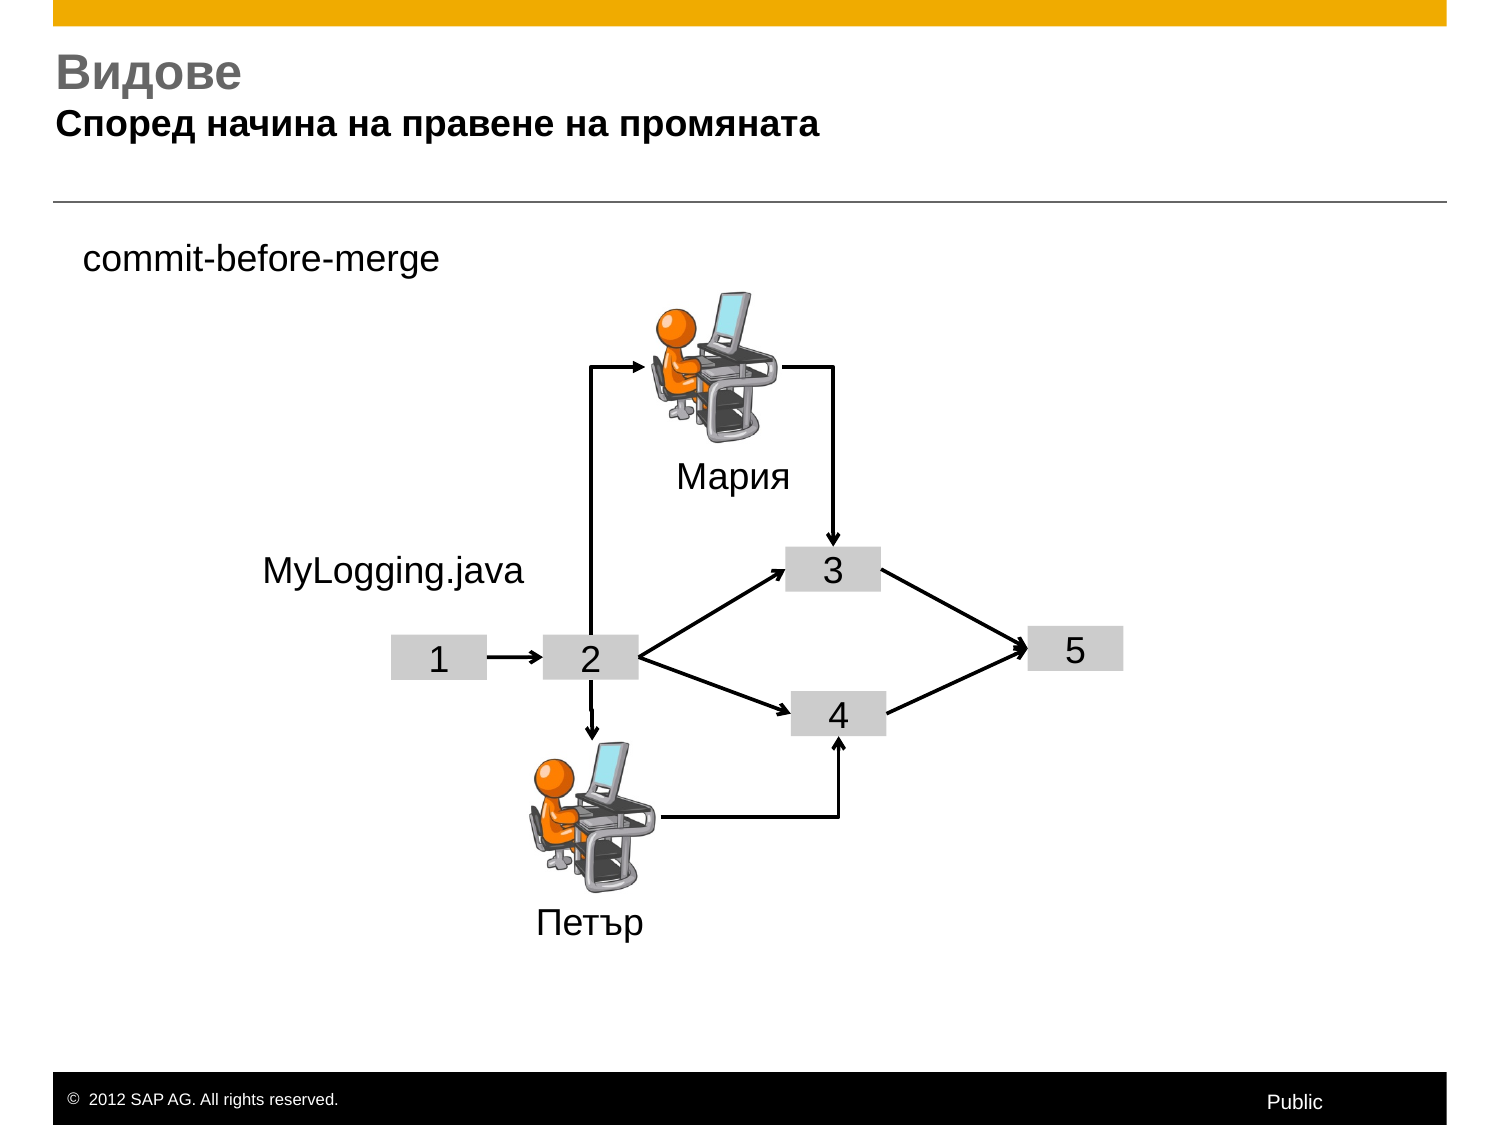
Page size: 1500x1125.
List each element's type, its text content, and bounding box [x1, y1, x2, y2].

text_box Мария [676, 456, 776, 498]
text_box 5 [1033, 625, 1124, 671]
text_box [782, 366, 834, 547]
picture [523, 740, 661, 894]
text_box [638, 657, 792, 715]
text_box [660, 736, 839, 818]
text_box MyLogging.java [262, 545, 525, 591]
picture [645, 290, 783, 444]
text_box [880, 568, 1029, 649]
list commit-before-merge [53, 233, 1414, 340]
text_box 1 [391, 634, 487, 680]
text_box 2 [542, 634, 632, 680]
text_box Петър [535, 906, 645, 943]
text_box 3 [785, 546, 881, 592]
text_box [886, 648, 1029, 715]
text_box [590, 366, 646, 635]
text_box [638, 569, 786, 657]
text_box 4 [790, 691, 887, 737]
title Видове Според начина на правене на промяната [55, 59, 1449, 184]
